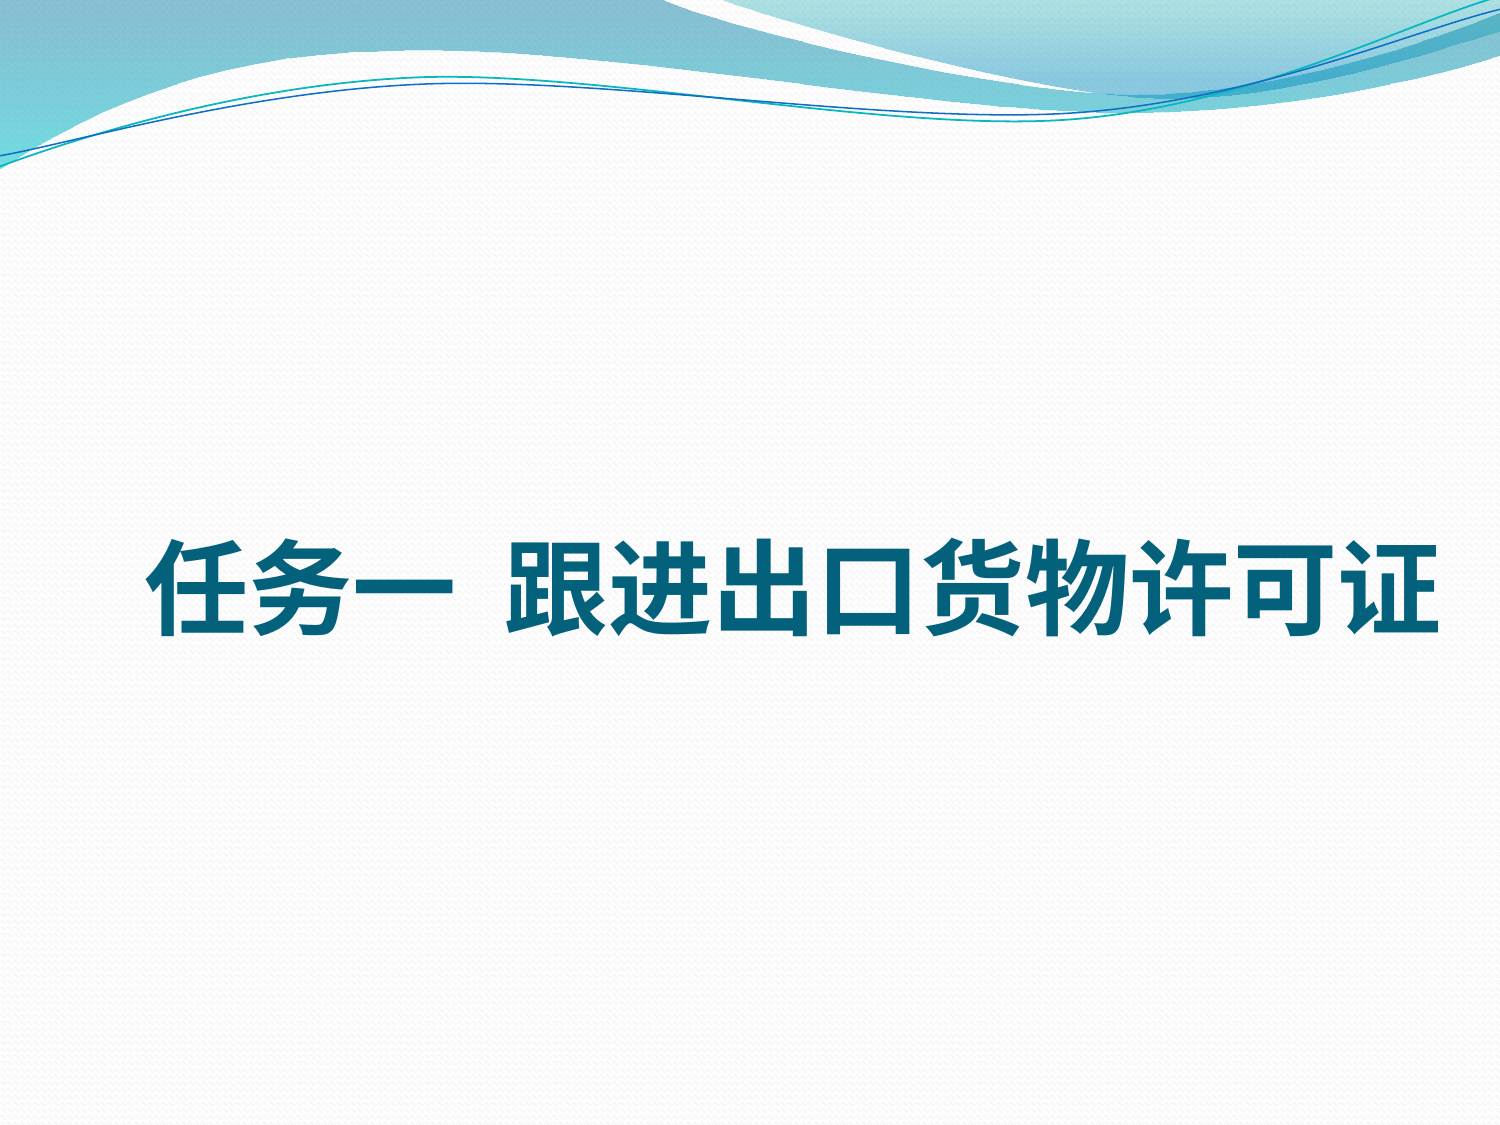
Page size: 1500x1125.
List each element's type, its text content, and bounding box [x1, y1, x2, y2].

text_box 任务一 跟进出口货物许可证 [112, 586, 1475, 774]
